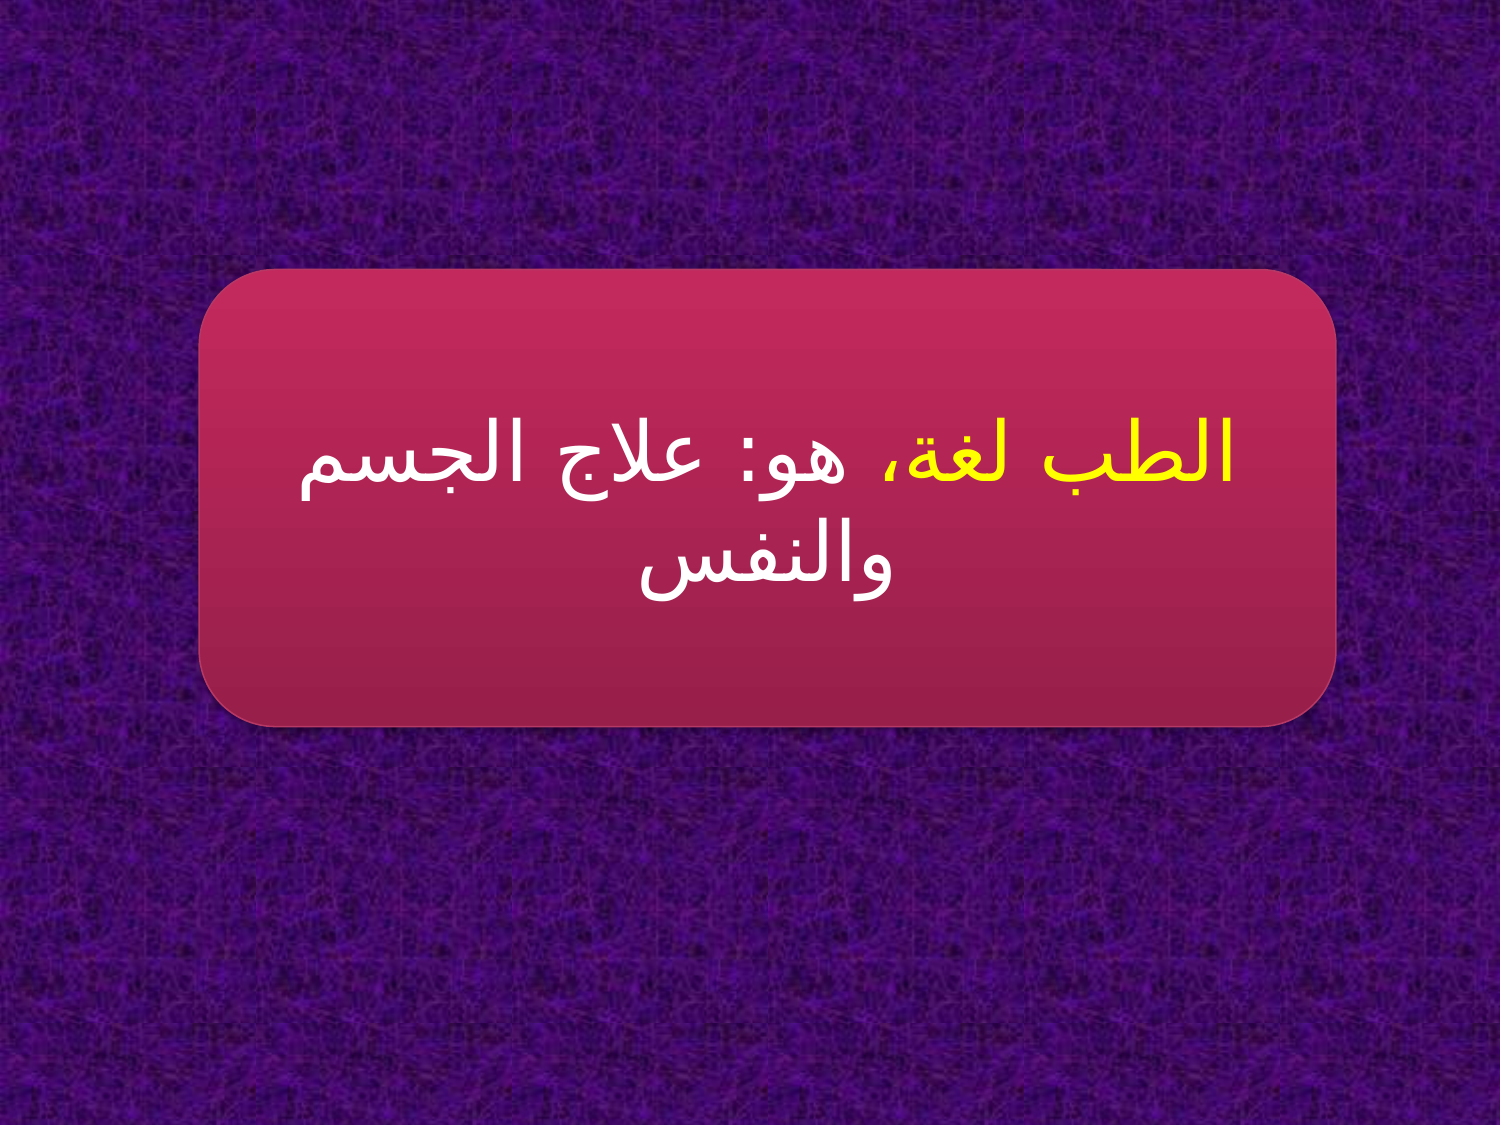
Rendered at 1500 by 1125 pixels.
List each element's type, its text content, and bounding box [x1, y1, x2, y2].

picture [0, 0, 1500, 1125]
text_box الطب لغة، هو: علاج الجسم والنفس [198, 268, 1337, 728]
